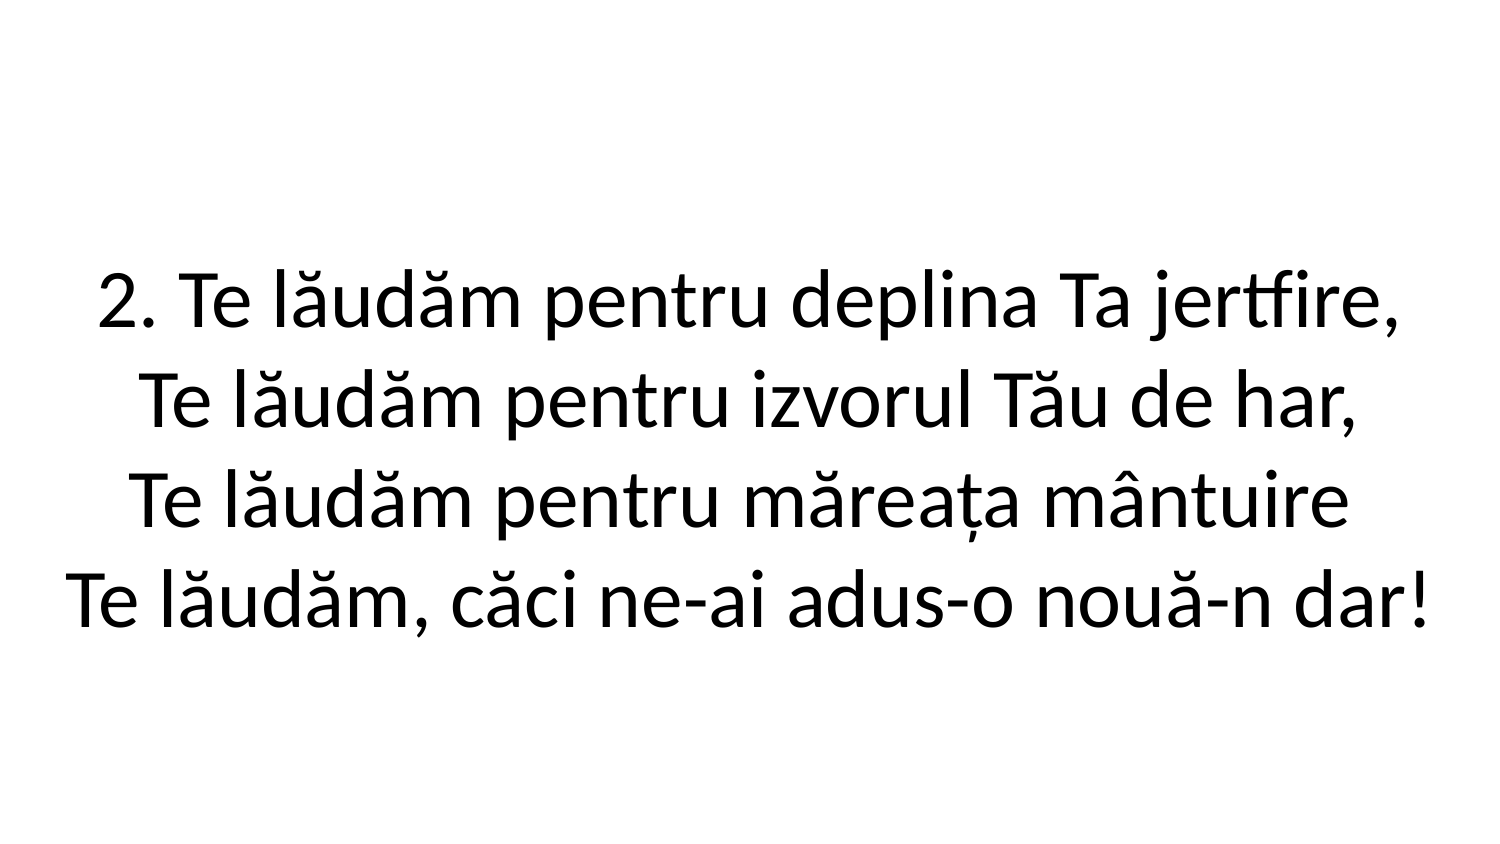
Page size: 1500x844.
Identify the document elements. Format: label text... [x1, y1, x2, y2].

text_box 2. Te lăudăm pentru deplina Ta jertfire, Te lăudăm pentru izvorul Tău de har, Te lăudăm pentru măreața mântuire Te lăudăm, căci ne-ai adus-o nouă-n dar! [50, 192, 1450, 652]
